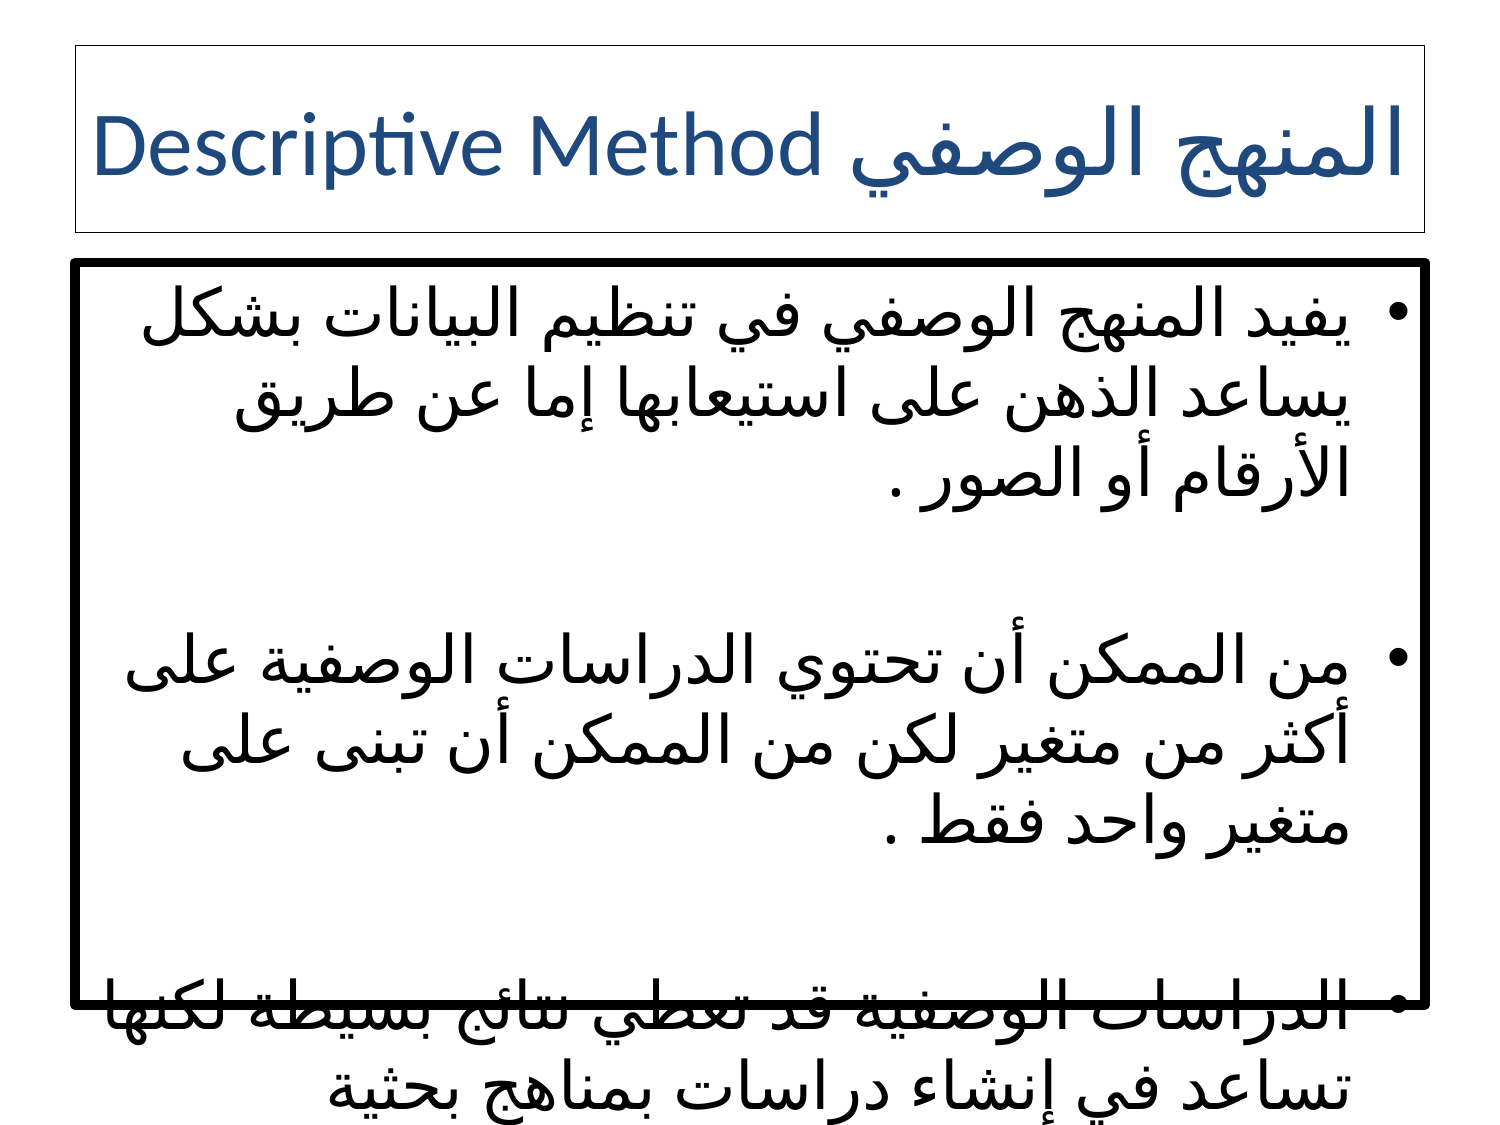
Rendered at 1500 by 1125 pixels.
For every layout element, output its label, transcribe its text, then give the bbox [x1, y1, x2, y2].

list يفيد المنهج الوصفي في تنظيم البيانات بشكل يساعد الذهن على استيعابها إما عن طريق الأرقام أو الصور . من الممكن أن تحتوي الدراسات الوصفية على أكثر من متغير لكن من الممكن أن تبنى على متغير واحد فقط . الدراسات الوصفية قد تعطي نتائج بسيطة لكنها تساعد في إنشاء دراسات بمناهج بحثية مختلفة . [75, 262, 1425, 1005]
title Descriptive Method المنهج الوصفي [75, 45, 1425, 233]
